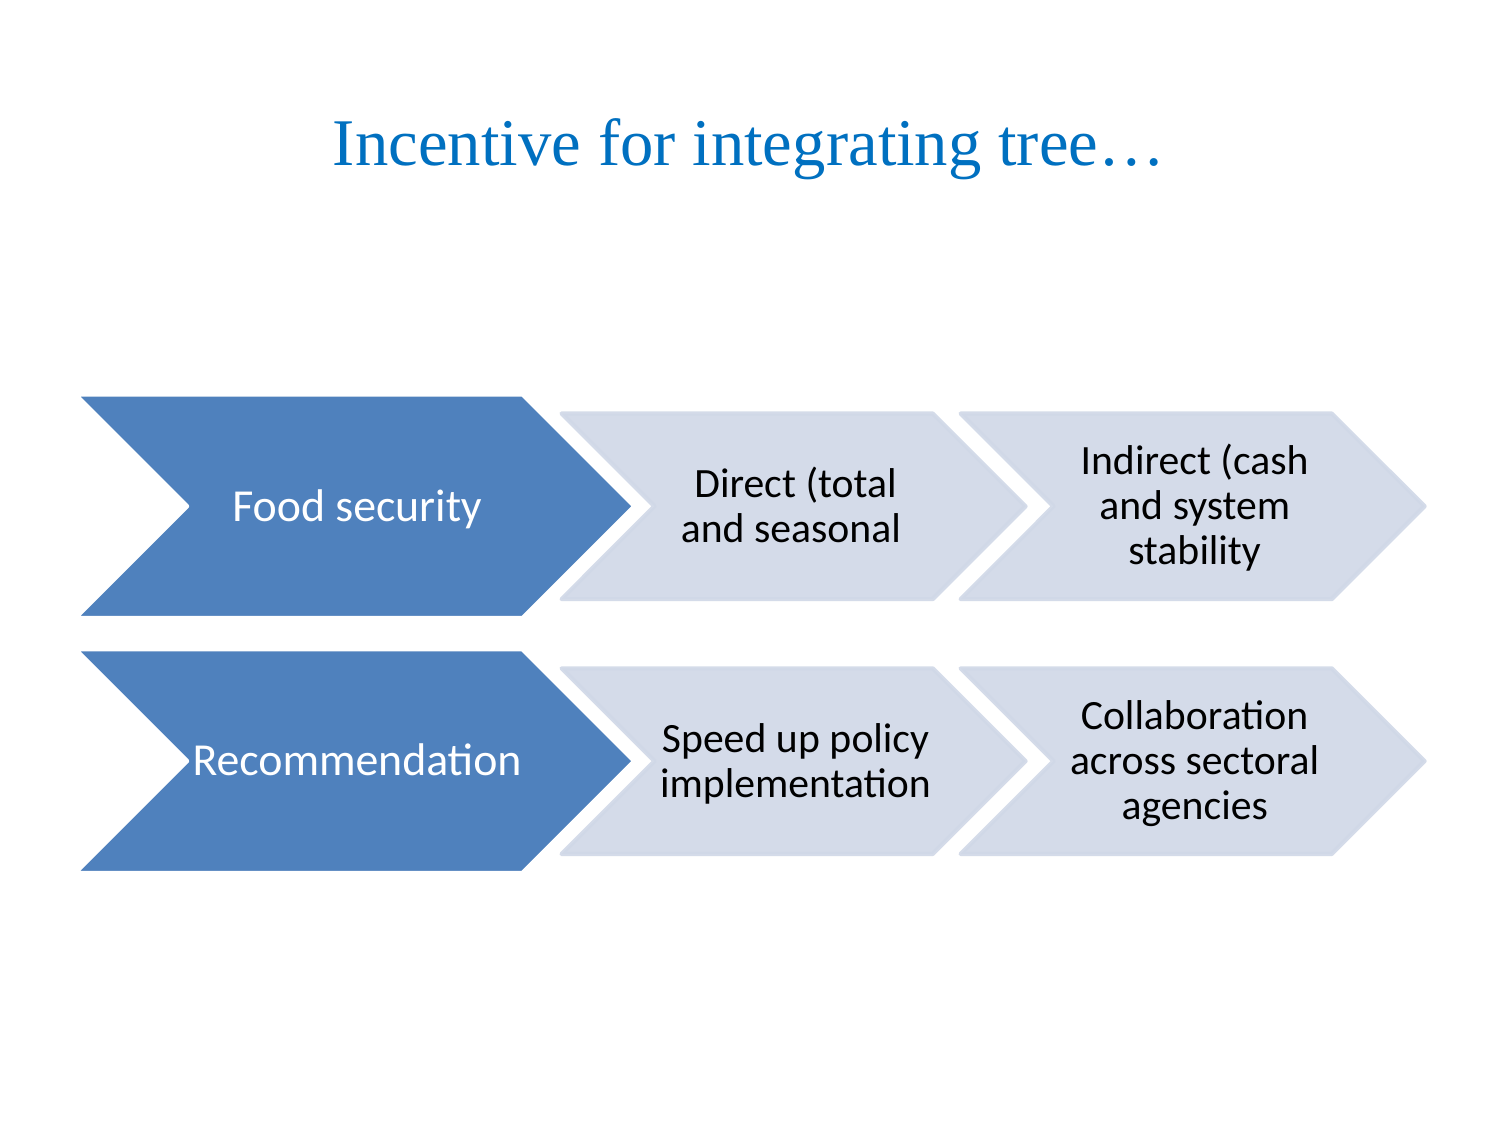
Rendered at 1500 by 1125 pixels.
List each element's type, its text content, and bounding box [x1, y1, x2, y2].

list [74, 262, 1426, 1006]
title Incentive for integrating tree… [75, 45, 1425, 233]
